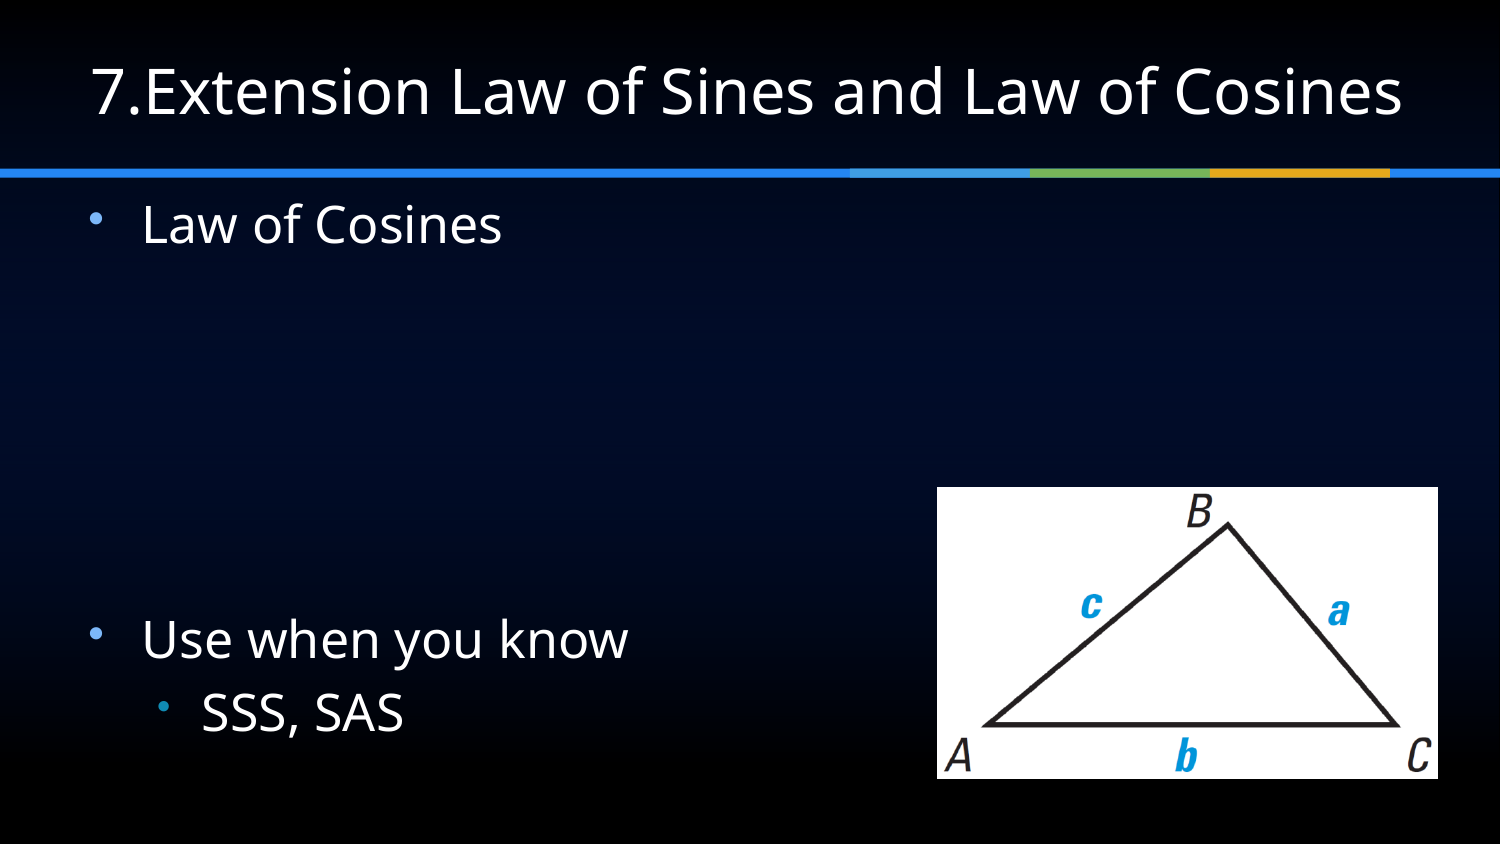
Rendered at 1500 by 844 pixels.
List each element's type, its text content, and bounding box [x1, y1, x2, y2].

picture [936, 487, 1438, 779]
title 7.Extension Law of Sines and Law of Cosines [75, 18, 1425, 160]
